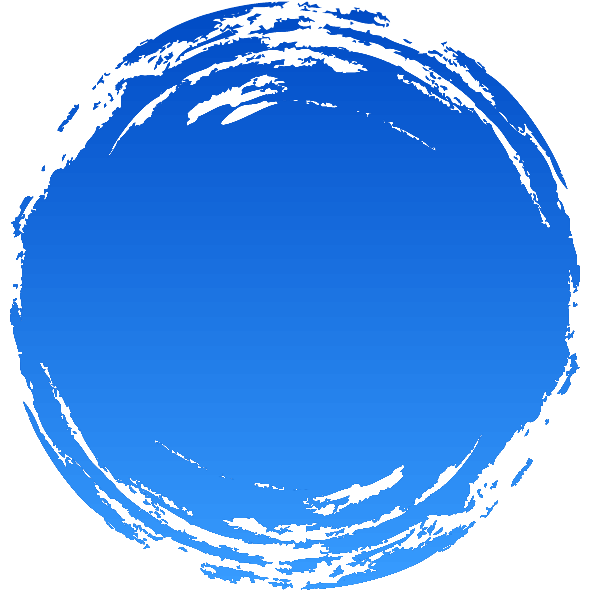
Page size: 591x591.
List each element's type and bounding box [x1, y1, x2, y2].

text_box [10, 15, 581, 575]
text_box [268, 578, 293, 590]
text_box [115, 1, 290, 69]
text_box [297, 1, 322, 11]
text_box [301, 521, 476, 590]
text_box [322, 7, 391, 28]
text_box [200, 562, 269, 584]
